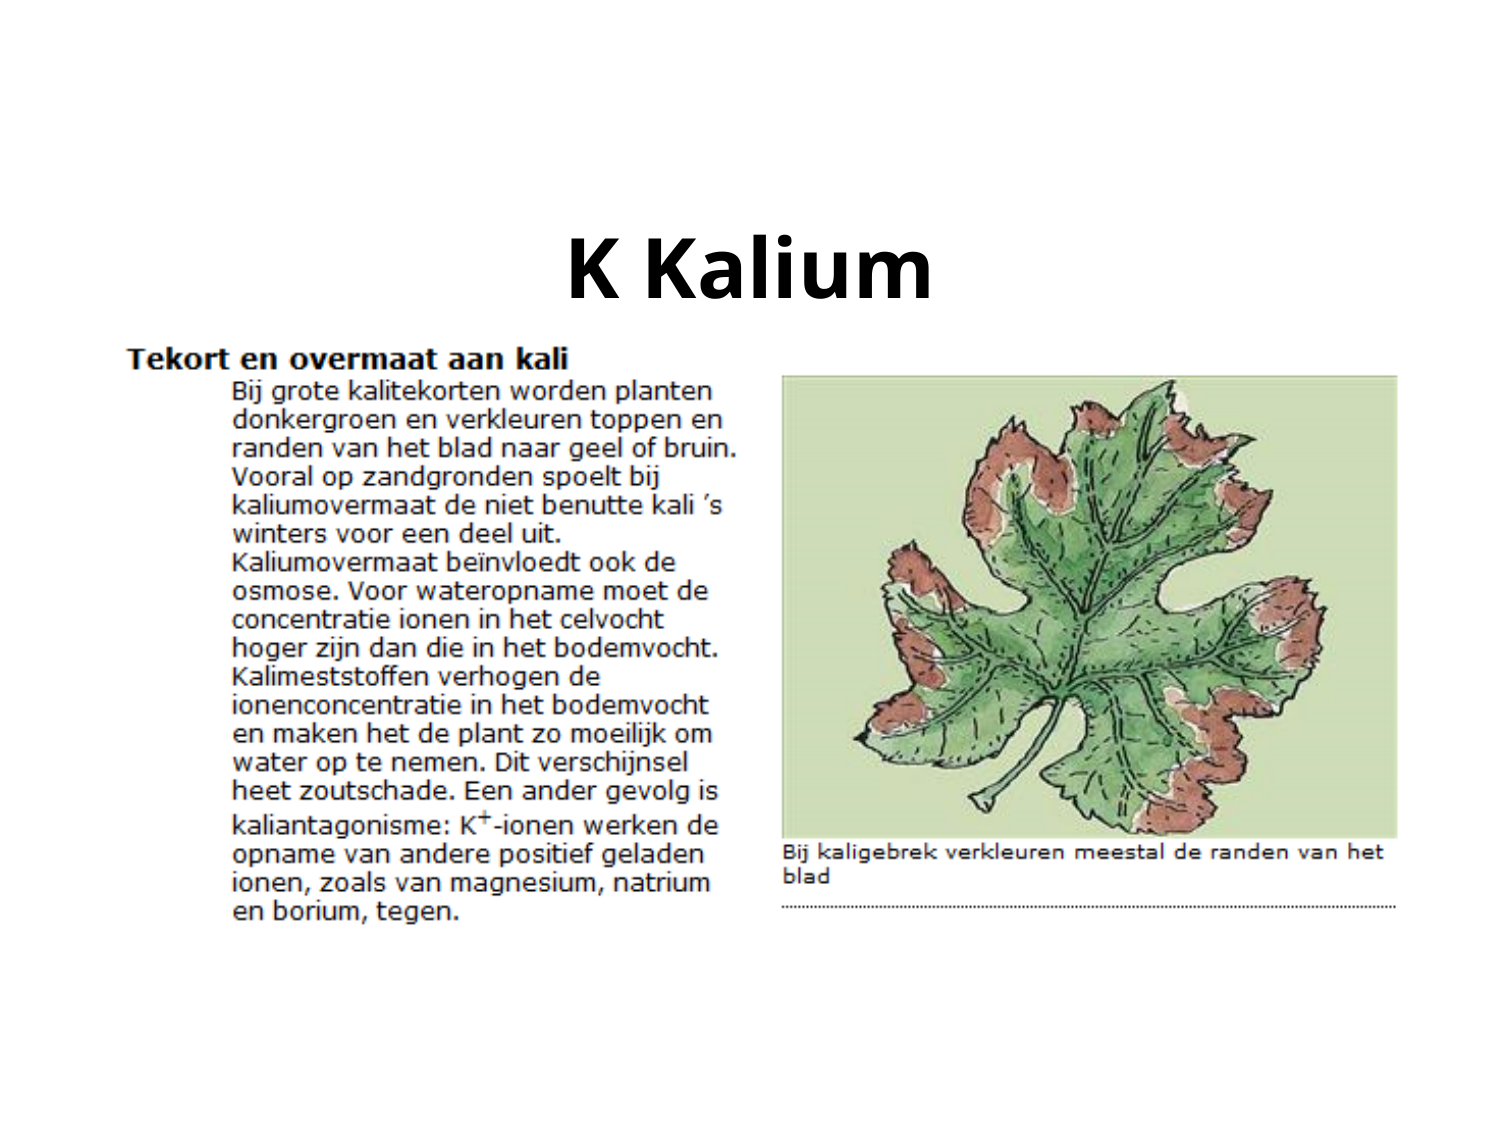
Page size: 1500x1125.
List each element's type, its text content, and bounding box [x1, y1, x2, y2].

title K Kalium [283, 184, 1217, 325]
picture [111, 327, 1449, 941]
